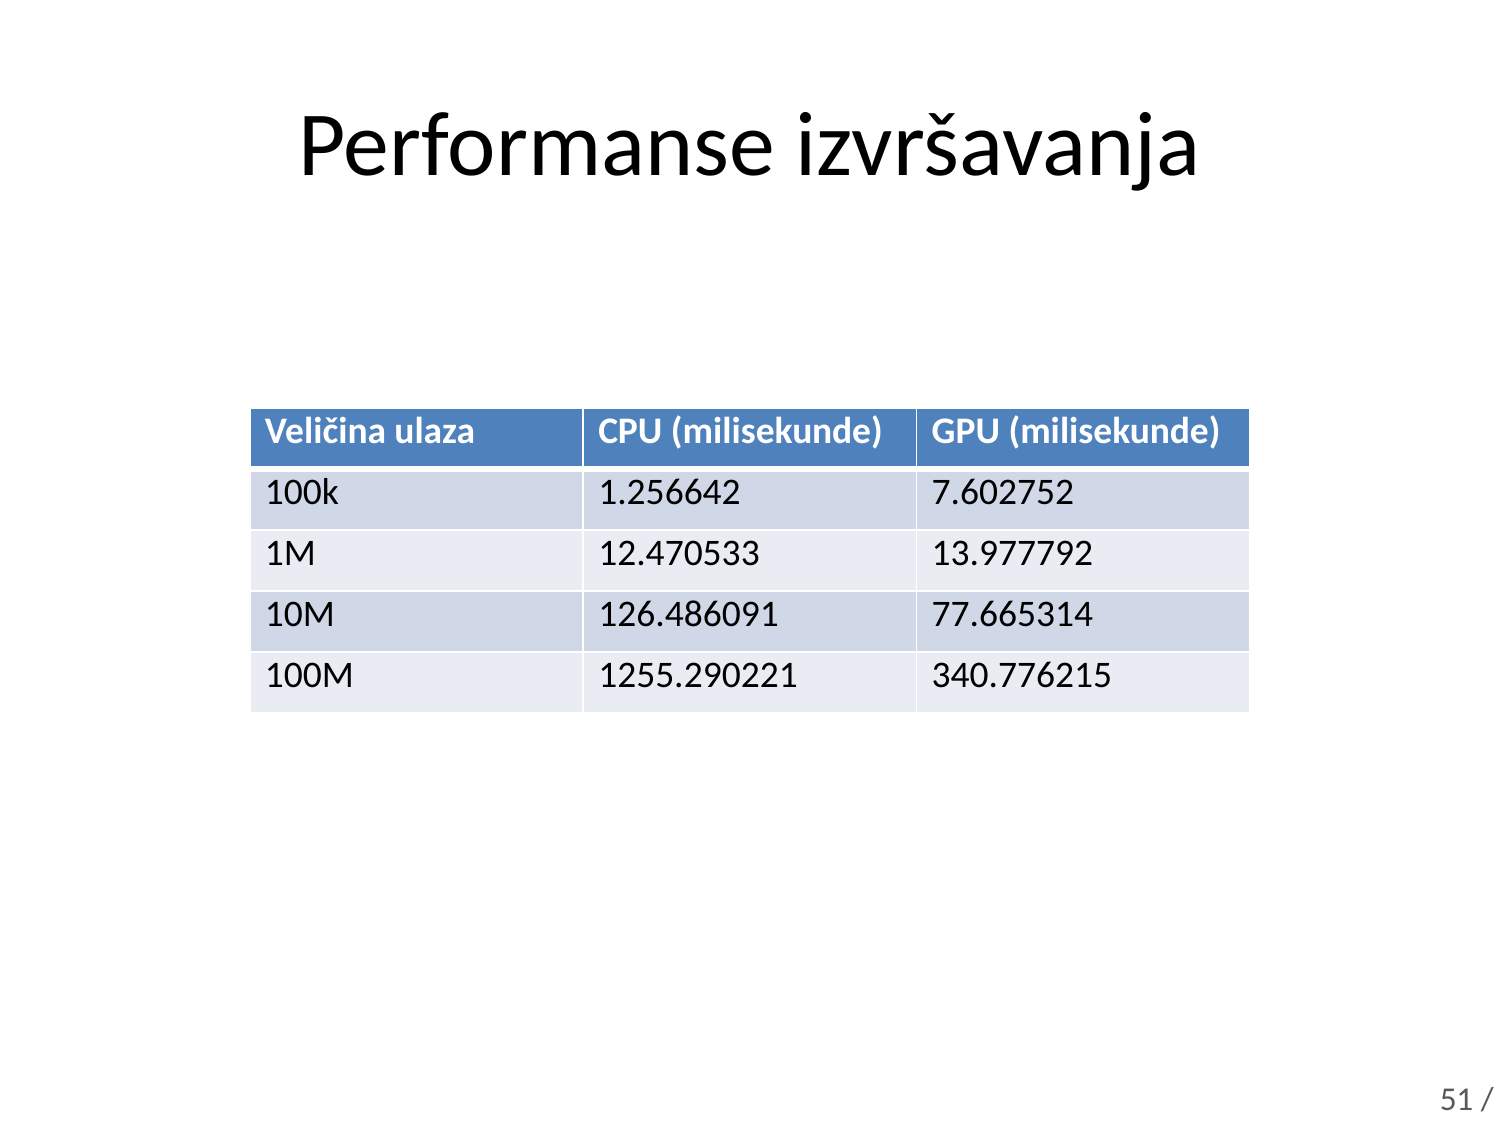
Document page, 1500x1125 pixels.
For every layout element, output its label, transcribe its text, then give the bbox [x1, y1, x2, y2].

title Performanse izvršavanja [75, 45, 1425, 233]
table_cell 126.486091 [584, 592, 916, 651]
table_cell 13.977792 [917, 531, 1249, 590]
table_cell 7.602752 [917, 472, 1249, 529]
table_cell 77.665314 [917, 592, 1249, 651]
table_cell 1.256642 [584, 472, 916, 529]
table_header CPU (milisekunde) [584, 409, 916, 466]
table_cell 12.470533 [584, 531, 916, 590]
table_cell 10M [251, 592, 582, 651]
table_header GPU (milisekunde) [917, 409, 1249, 466]
table_cell 100k [251, 472, 582, 529]
table_cell 1M [251, 531, 582, 590]
table_cell 100M [251, 653, 582, 712]
table_cell 340.776215 [917, 653, 1249, 712]
table_cell 1255.290221 [584, 653, 916, 712]
table_header Veličina ulaza [251, 409, 582, 466]
